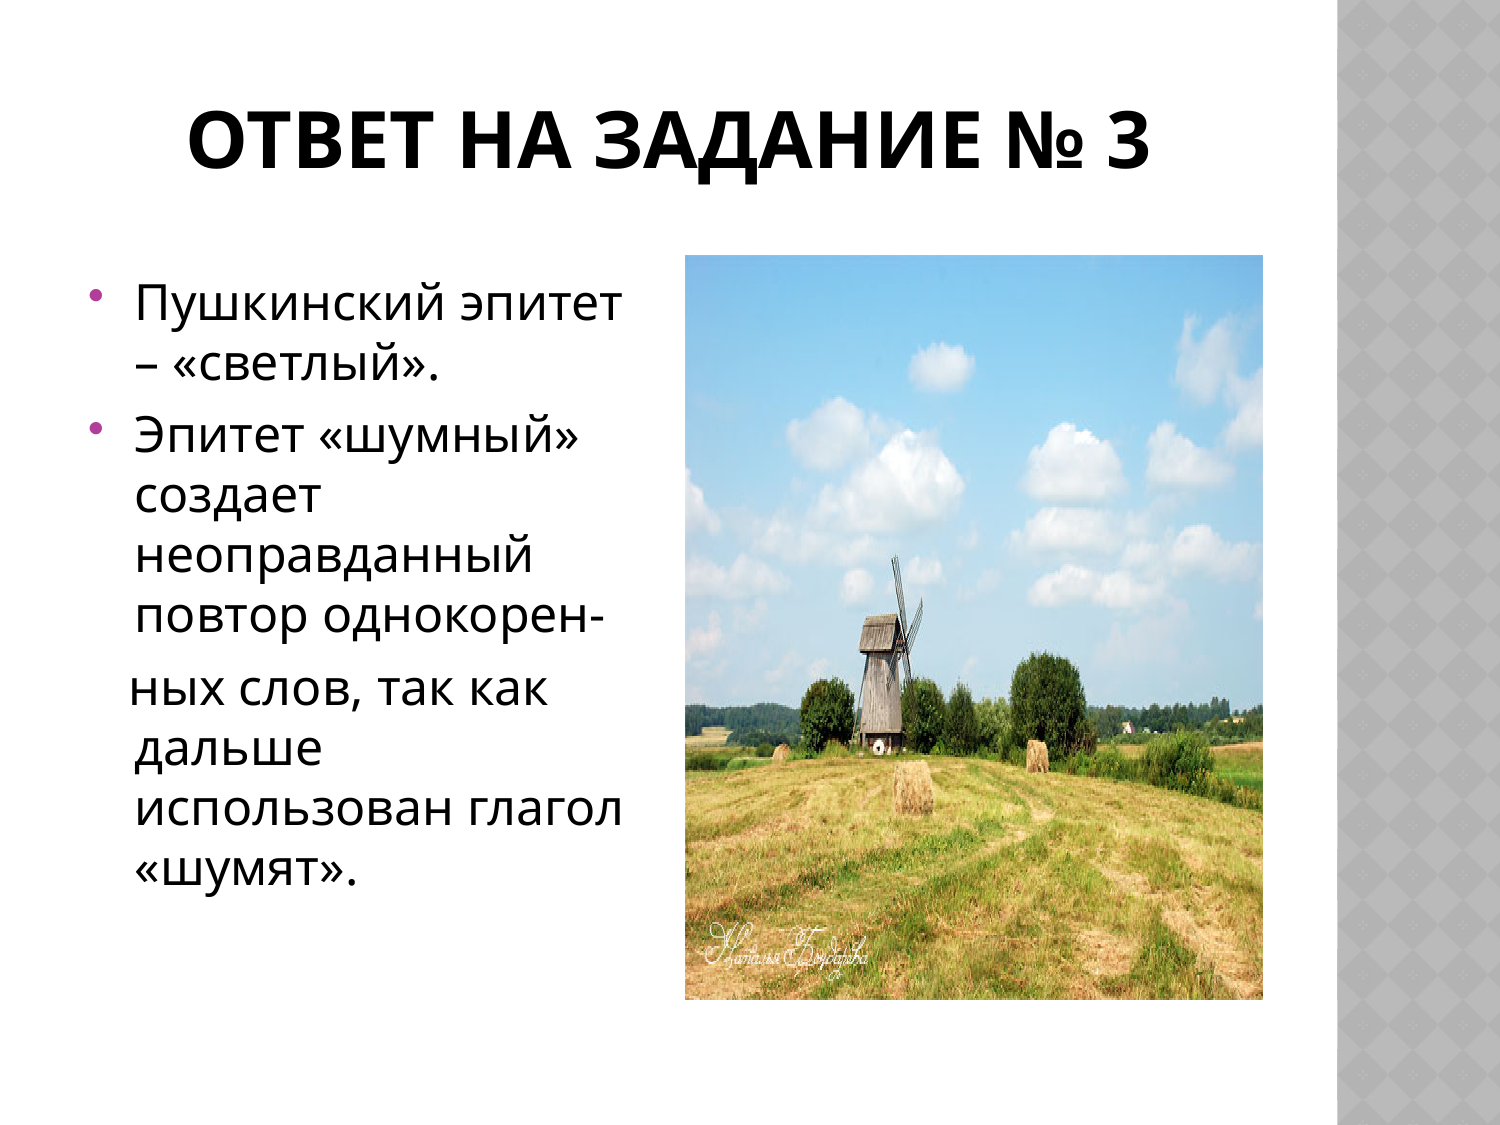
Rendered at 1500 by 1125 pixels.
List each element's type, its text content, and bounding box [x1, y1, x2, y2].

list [684, 254, 1264, 1000]
list Пушкинский эпитет – «светлый». Эпитет «шумный» создает неоправданный повтор однокорен- ных слов, так как дальше использован глагол «шумят». [75, 262, 653, 1005]
title Ответ на задание № 3 [75, 52, 1263, 185]
